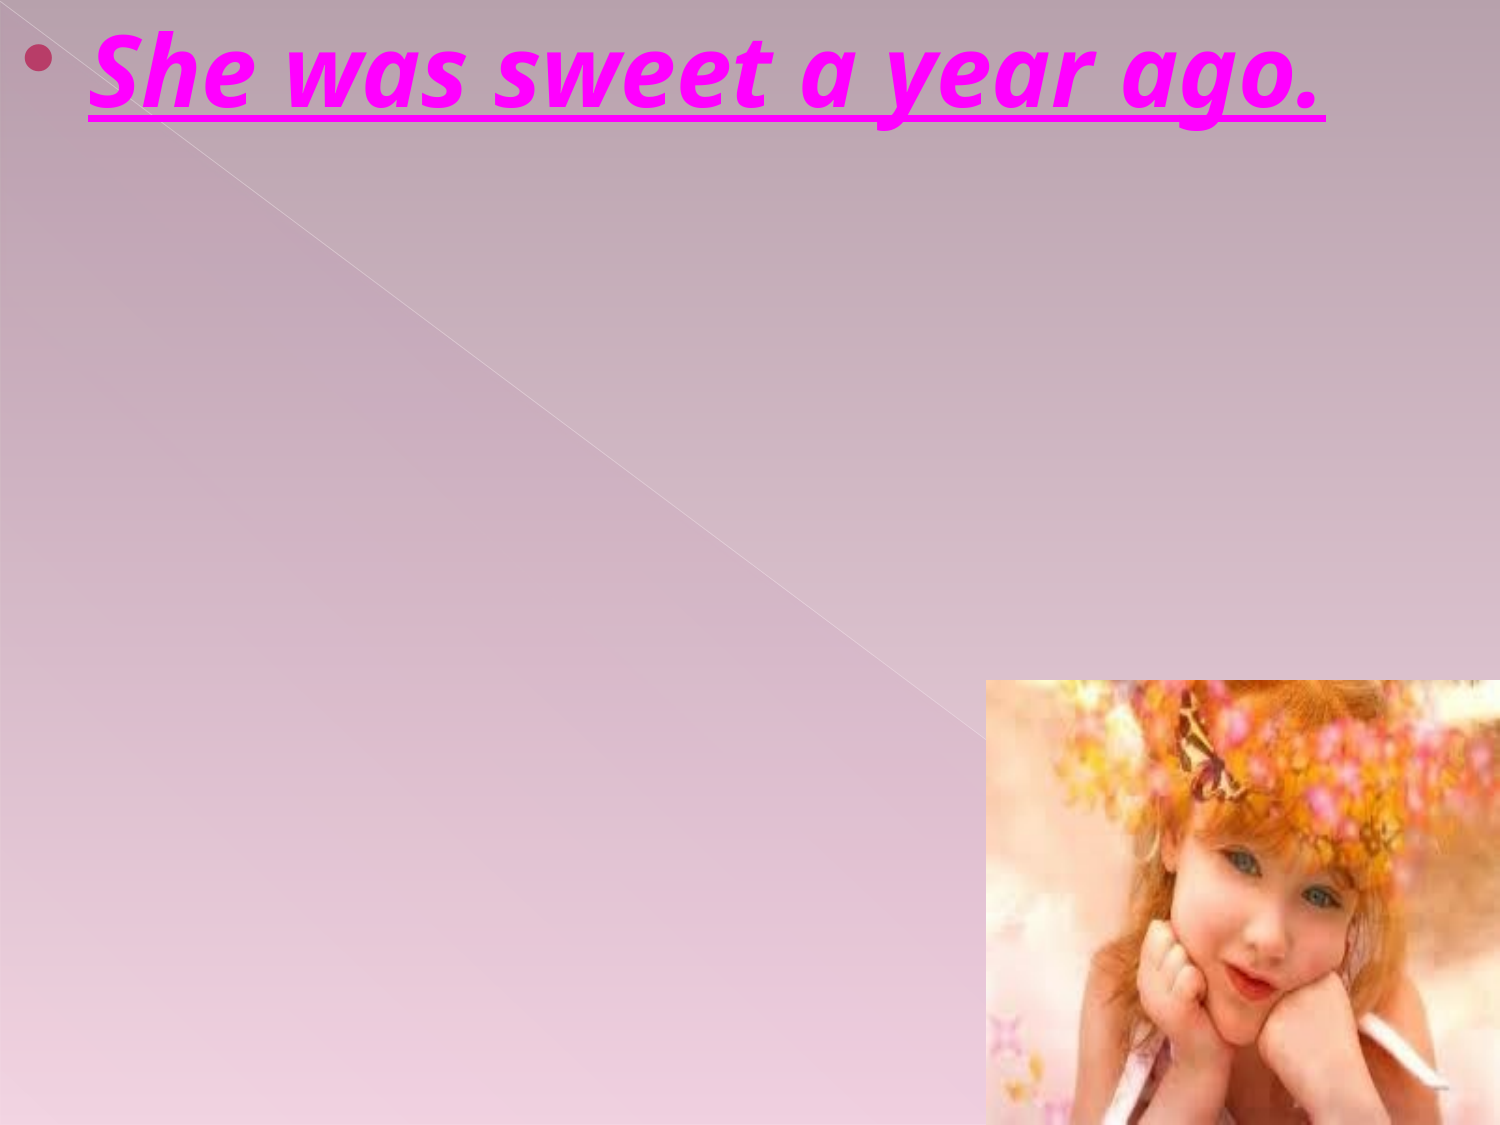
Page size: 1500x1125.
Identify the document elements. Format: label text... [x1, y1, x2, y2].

picture [985, 680, 1500, 1125]
list She was sweet a year ago. [0, 0, 1500, 1125]
